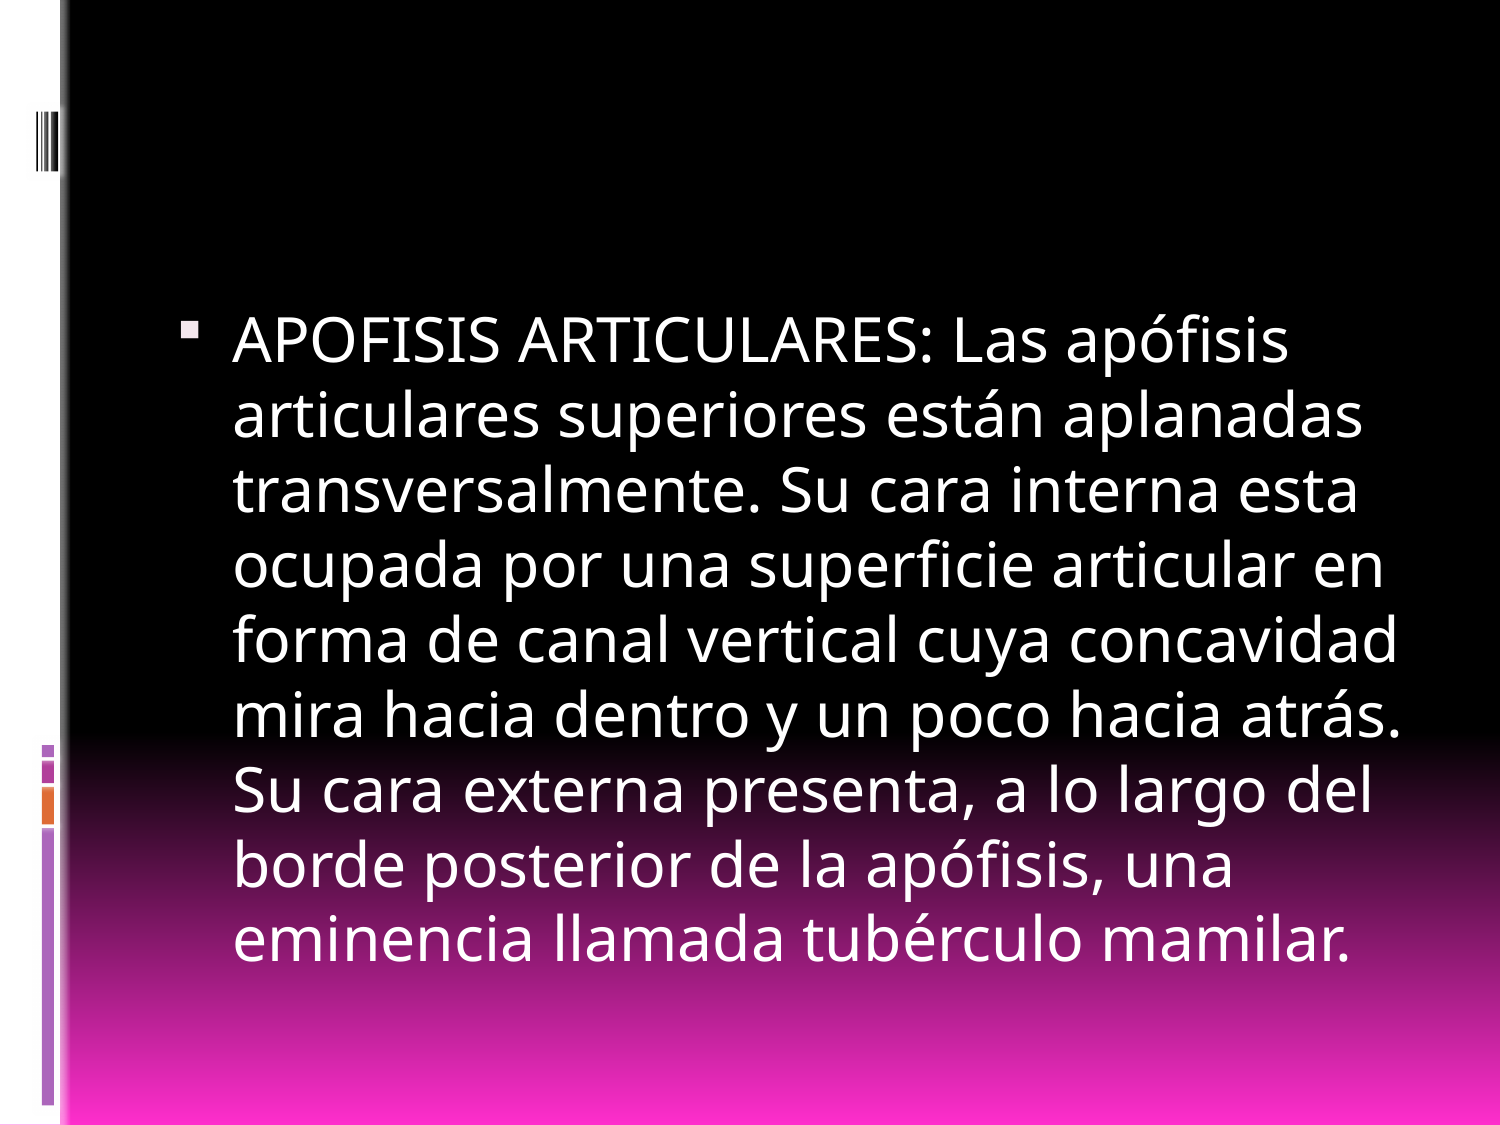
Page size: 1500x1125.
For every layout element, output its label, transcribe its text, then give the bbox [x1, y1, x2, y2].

list APOFISIS ARTICULARES: Las apófisis articulares superiores están aplanadas transversalmente. Su cara interna esta ocupada por una superficie articular en forma de canal vertical cuya concavidad mira hacia dentro y un poco hacia atrás. Su cara externa presenta, a lo largo del borde posterior de la apófisis, una eminencia llamada tubérculo mamilar. [150, 292, 1425, 1043]
